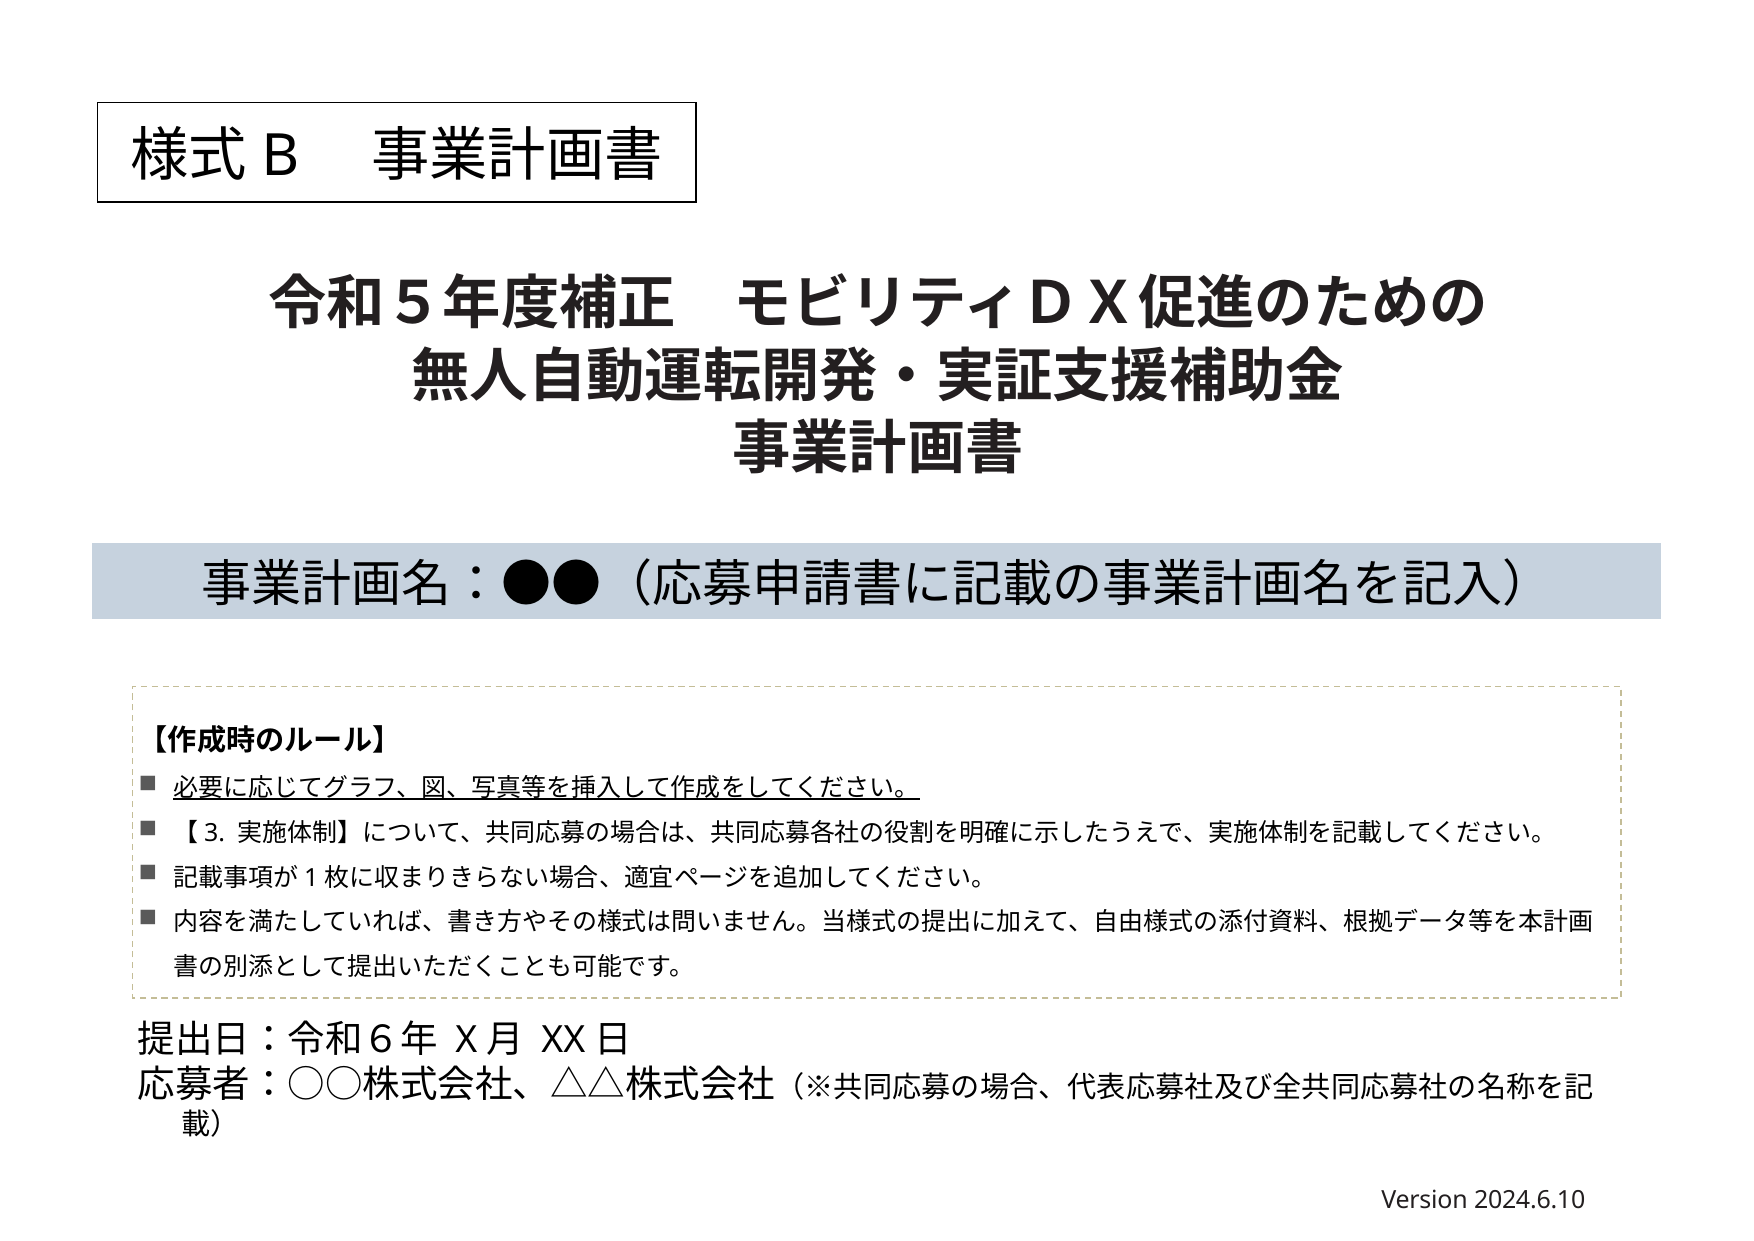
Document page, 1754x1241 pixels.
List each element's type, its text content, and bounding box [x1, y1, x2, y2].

text_box 【作成時のルール】 必要に応じてグラフ、図、写真等を挿入して作成をしてください。 【3. 実施体制】について、共同応募の場合は、共同応募各社の役割を明確に示したうえで、実施体制を記載してください。 記載事項が1枚に収まりきらない場合、適宜ページを追加してください。 内容を満たしていれば、書き方やその様式は問いません。当様式の提出に加えて、自由様式の添付資料、根拠データ等を本計画書の別添として提出いただくことも可能です。 [132, 686, 1622, 998]
text_box 提出日：令和６年 X月 XX日 応募者：○○株式会社、△△株式会社（※共同応募の場合、代表応募社及び全共同応募社の名称を記載） [137, 1009, 1616, 1149]
text_box 事業計画名：●●（応募申請書に記載の事業計画名を記入） [92, 543, 1661, 619]
text_box Version 2024.6.10 [1325, 1181, 1640, 1214]
text_box 様式B 事業計画書 [97, 102, 696, 203]
text_box 令和５年度補正 モビリティＤＸ促進のための 無人自動運転開発・実証支援補助金 事業計画書 [151, 263, 1603, 480]
